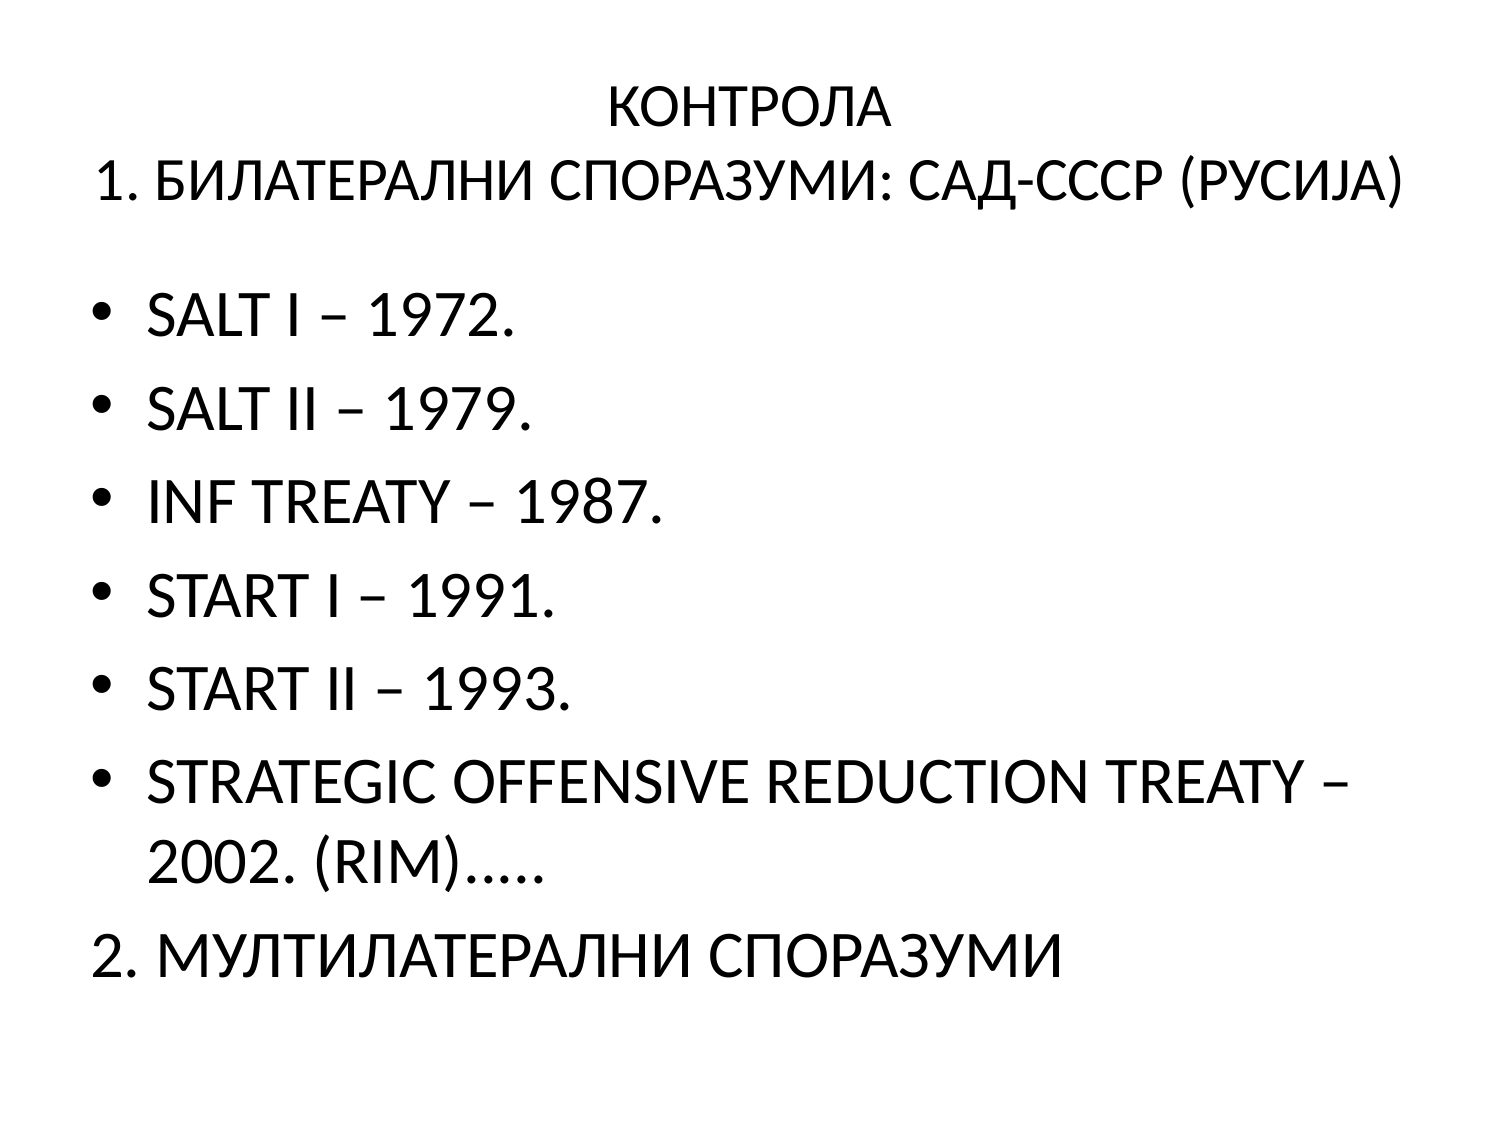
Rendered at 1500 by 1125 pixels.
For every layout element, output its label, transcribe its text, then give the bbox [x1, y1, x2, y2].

list SALT I – 1972. SALT II – 1979. INF TREATY – 1987. START I – 1991. START II – 1993. STRATEGIC OFFENSIVE REDUCTION TREATY – 2002. (RIM)..... 2. МУЛТИЛАТЕРАЛНИ СПОРАЗУМИ [75, 262, 1425, 1005]
title КОНТРОЛА 1. БИЛАТЕРАЛНИ СПОРАЗУМИ: САД-СССР (РУСИЈА) [75, 45, 1425, 233]
